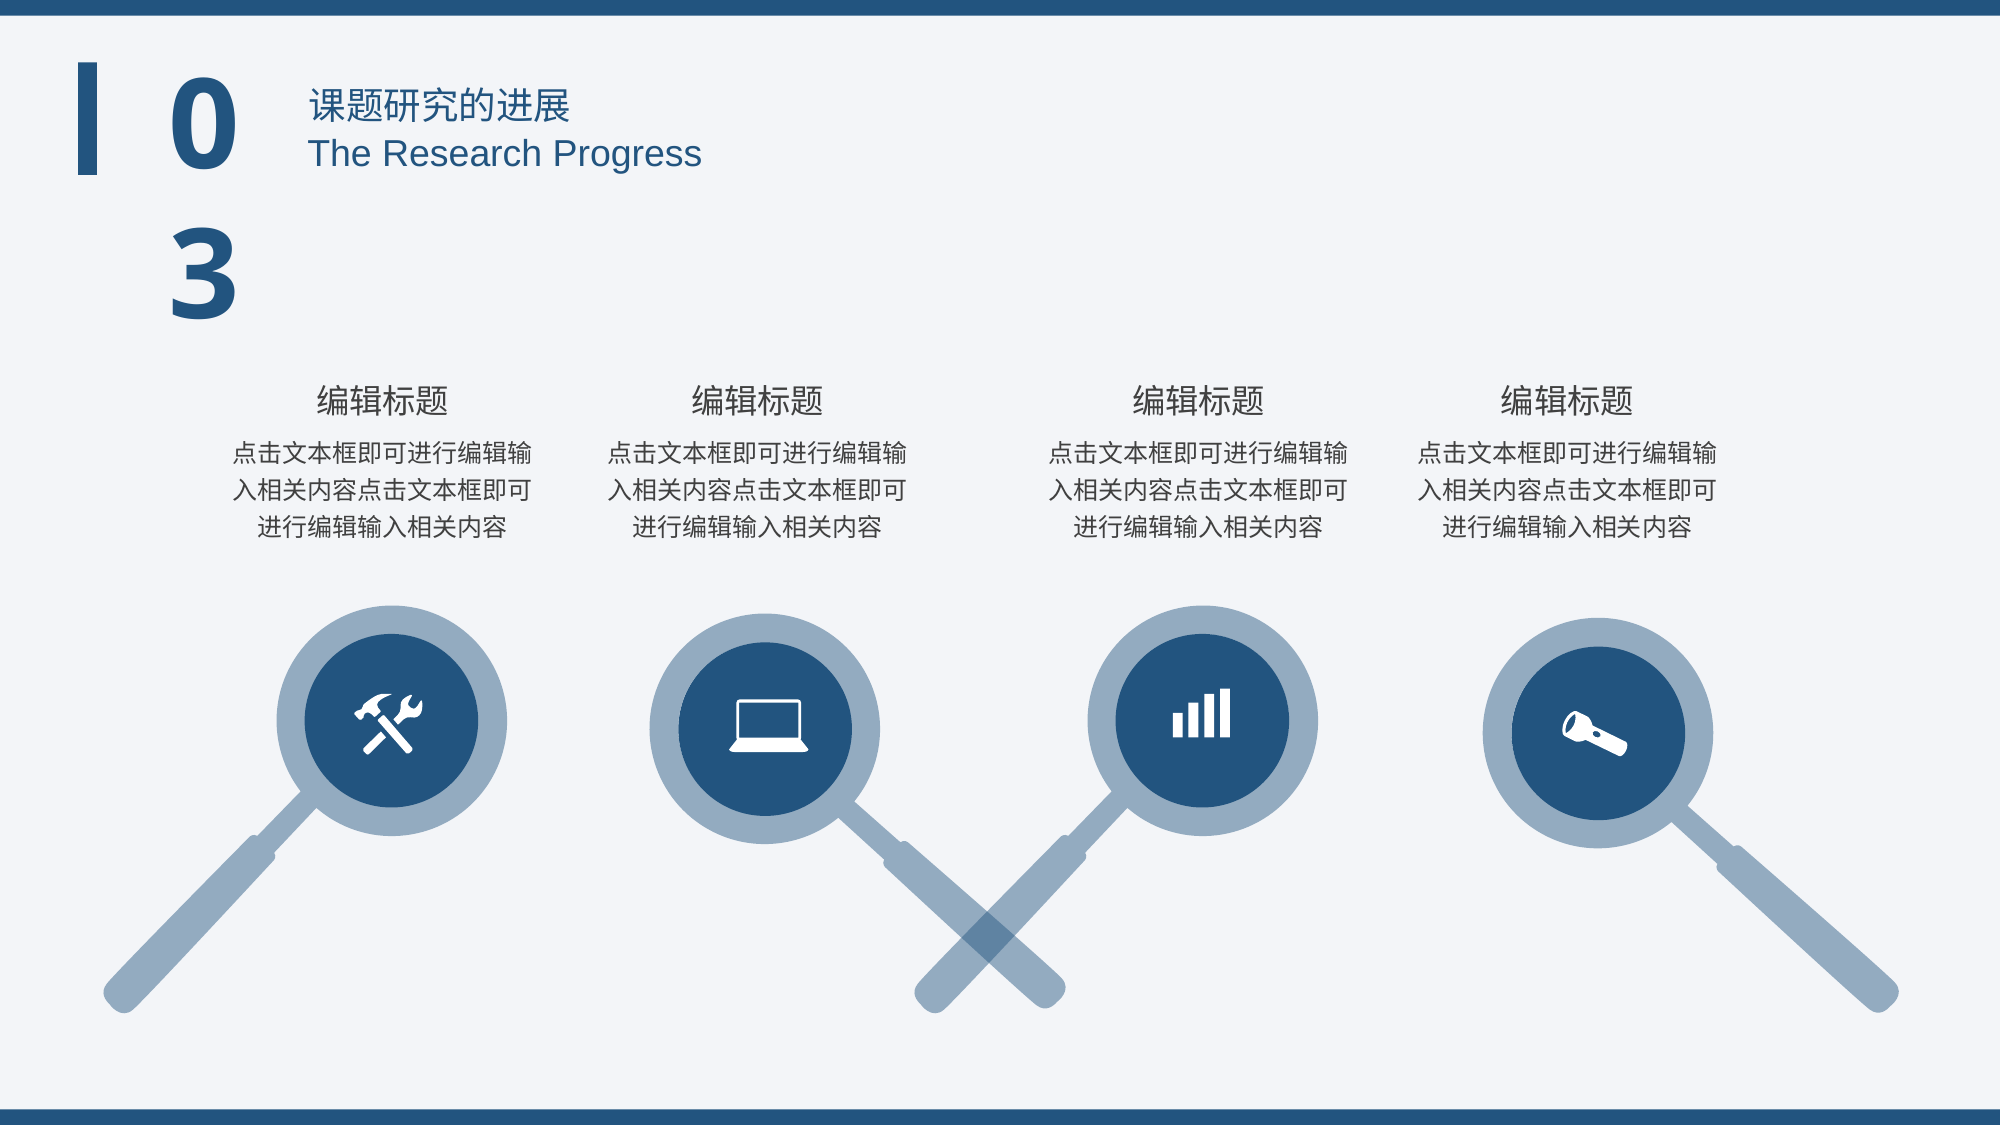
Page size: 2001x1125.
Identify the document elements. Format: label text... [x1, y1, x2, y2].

text_box [354, 693, 392, 720]
text_box [649, 613, 987, 938]
text_box [729, 699, 809, 753]
text_box [363, 731, 386, 755]
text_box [1172, 688, 1230, 738]
text_box [1562, 711, 1628, 757]
text_box The Research Progress [292, 122, 1117, 182]
text_box 课题研究的进展 [294, 29, 587, 122]
text_box [1115, 633, 1290, 808]
text_box 编辑标题 [652, 373, 863, 428]
text_box [304, 633, 479, 808]
text_box 03 [121, 36, 288, 352]
text_box [0, 1108, 2000, 1125]
text_box [1511, 646, 1686, 821]
text_box [678, 642, 852, 816]
text_box 点击文本框即可进行编辑输入相关内容点击文本框即可进行编辑输入相关内容 [588, 422, 927, 550]
text_box [77, 61, 98, 176]
text_box 点击文本框即可进行编辑输入相关内容点击文本框即可进行编辑输入相关内容 [214, 422, 552, 550]
text_box 点击文本框即可进行编辑输入相关内容点击文本框即可进行编辑输入相关内容 [1029, 422, 1368, 550]
text_box [393, 694, 423, 725]
text_box 编辑标题 [1093, 373, 1304, 428]
text_box 点击文本框即可进行编辑输入相关内容点击文本框即可进行编辑输入相关内容 [1398, 422, 1736, 550]
text_box [914, 605, 1319, 1014]
text_box [989, 936, 1066, 1009]
text_box 编辑标题 [1461, 373, 1673, 428]
text_box [0, 0, 2000, 17]
text_box [1482, 617, 1899, 1013]
text_box 编辑标题 [277, 373, 489, 428]
text_box [377, 715, 413, 754]
text_box [103, 605, 508, 1014]
